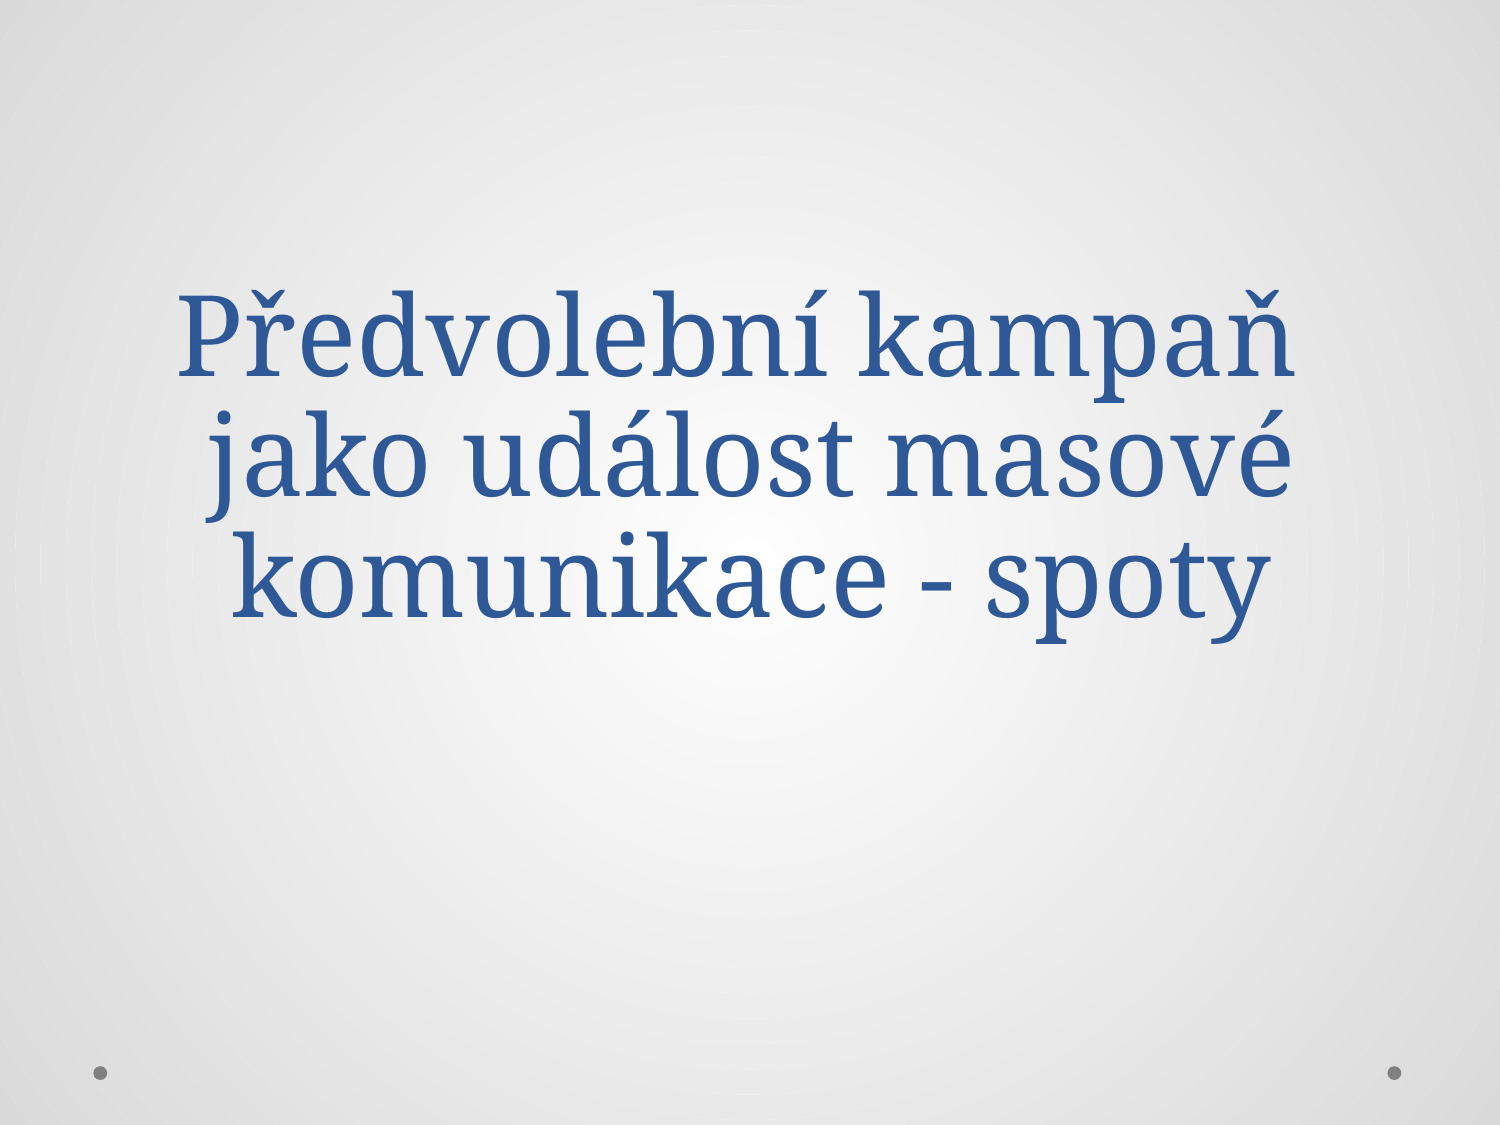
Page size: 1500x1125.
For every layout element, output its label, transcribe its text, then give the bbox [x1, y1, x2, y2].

title Předvolební kampaň jako událost masové komunikace - spoty [76, 385, 1427, 648]
